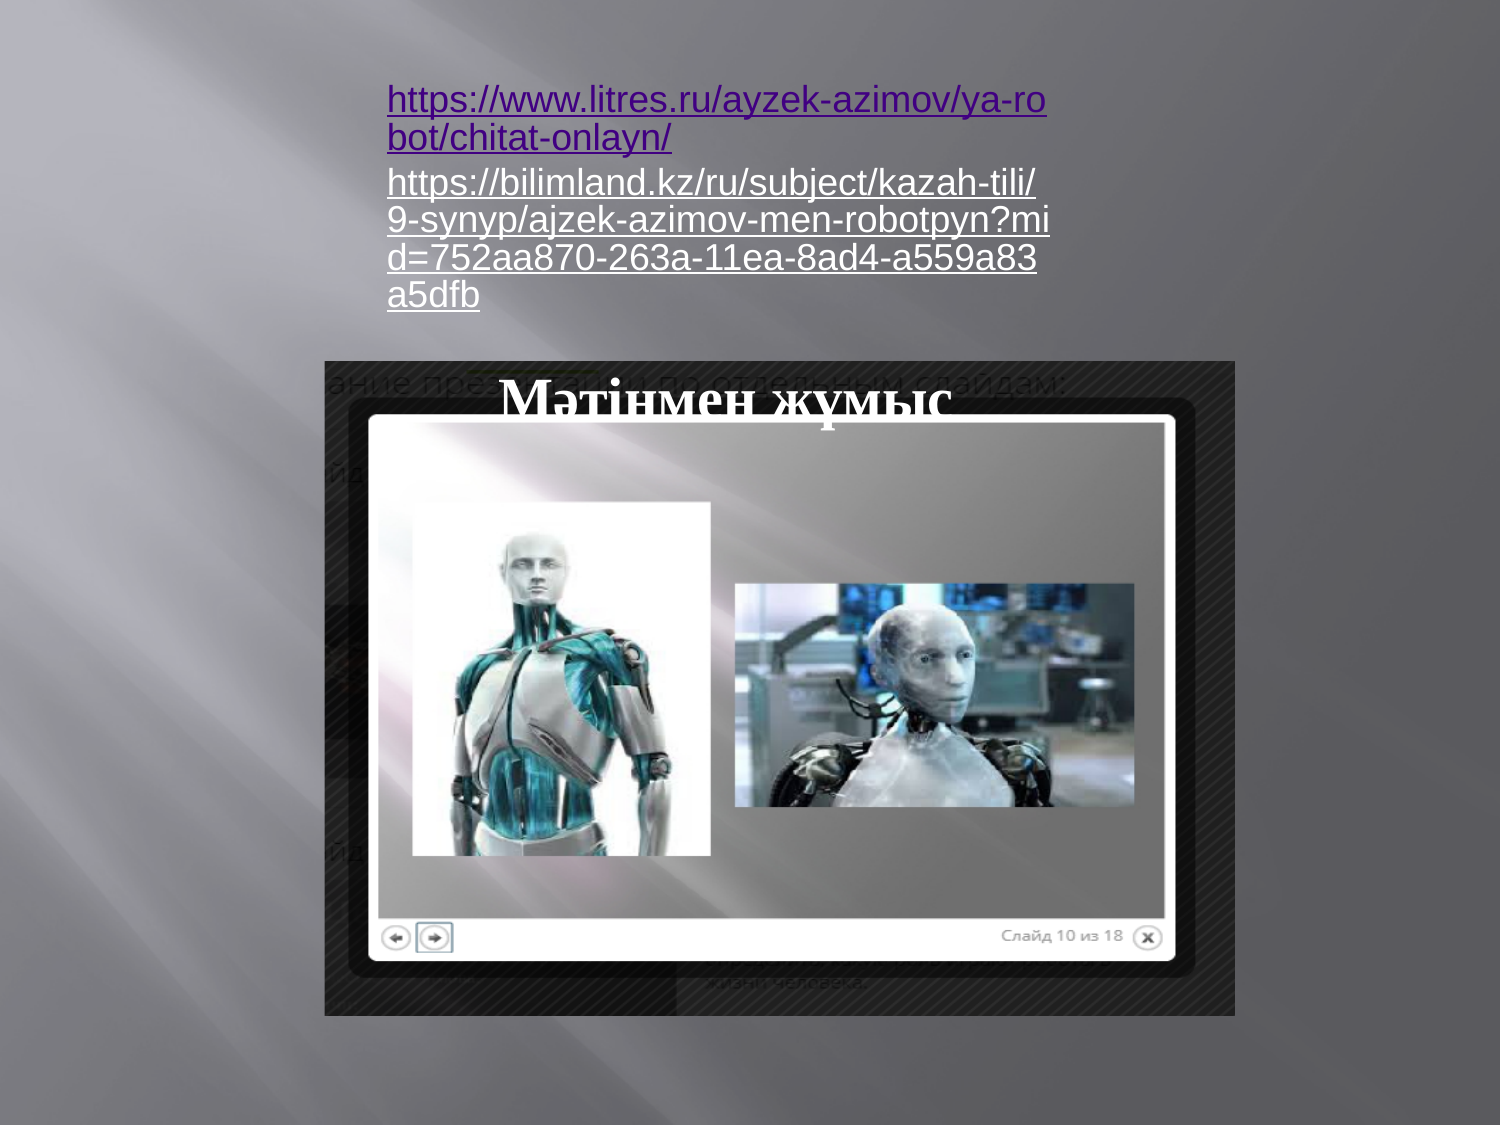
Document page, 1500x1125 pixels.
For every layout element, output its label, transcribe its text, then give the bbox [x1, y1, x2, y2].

text_box https://www.litres.ru/ayzek-azimov/ya-robot/chitat-onlayn/ https://bilimland.kz/ru/subject/kazah-tili/9-synyp/ajzek-azimov-men-robotpyn?mid=752aa870-263a-11ea-8ad4-a559a83a5dfb Мәтінмен жұмыс [372, 67, 1070, 288]
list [324, 361, 1236, 1016]
